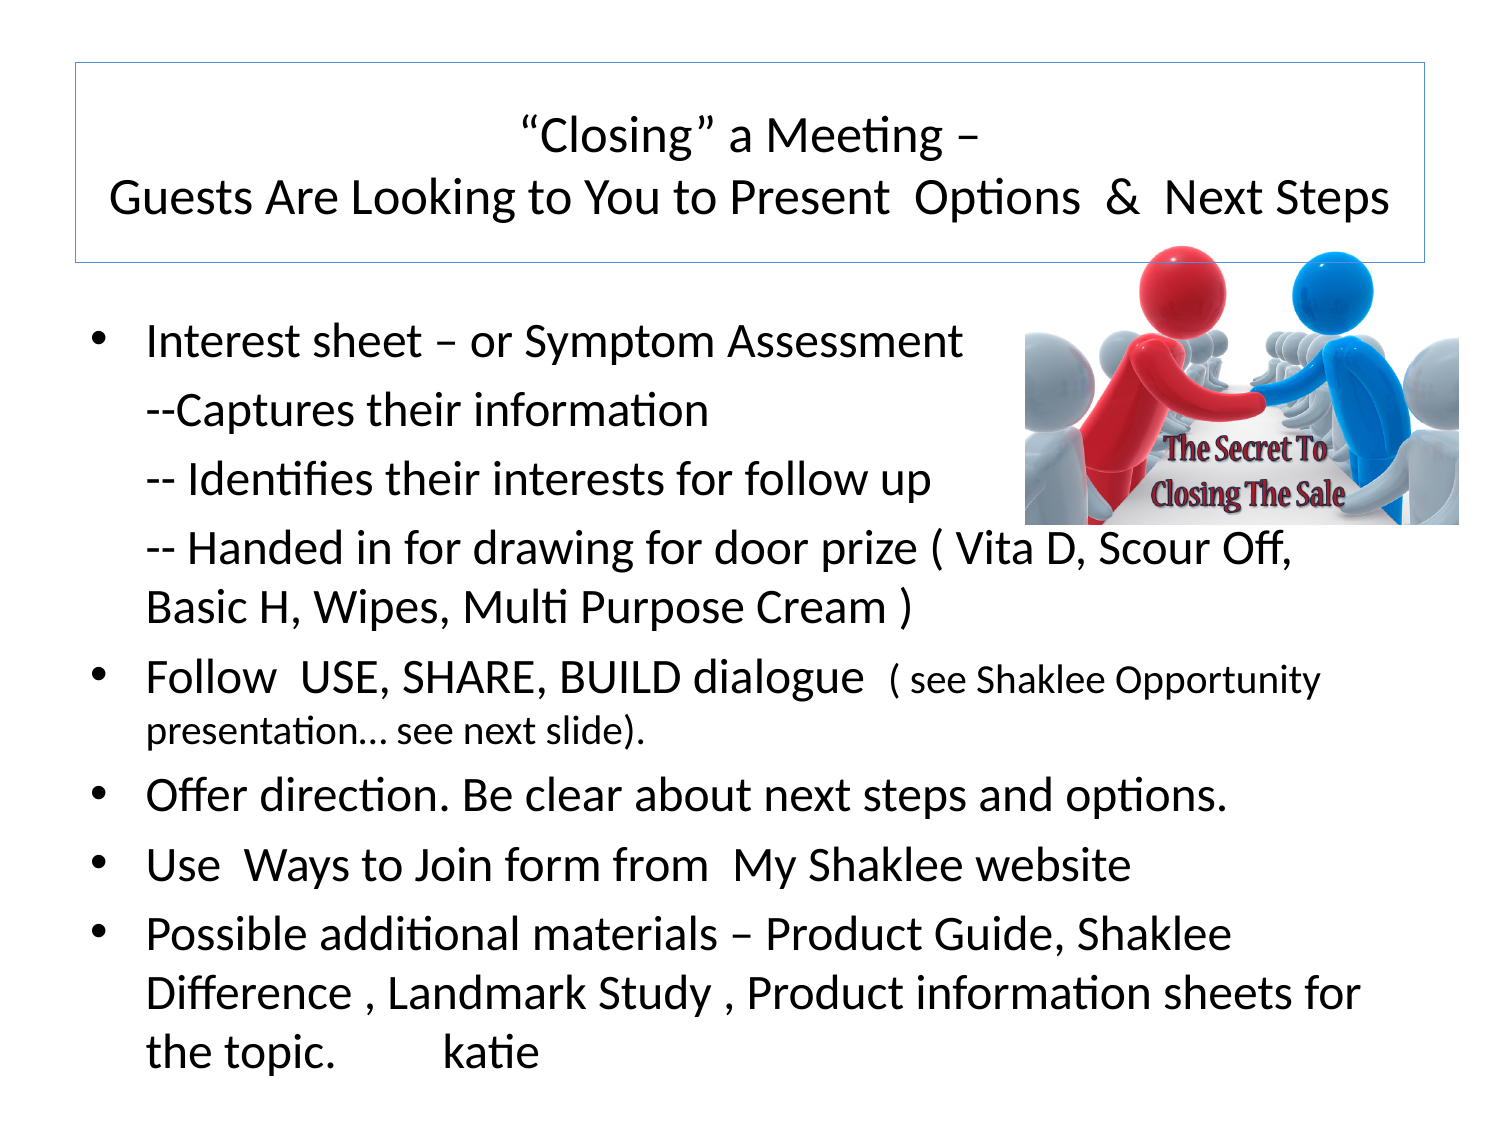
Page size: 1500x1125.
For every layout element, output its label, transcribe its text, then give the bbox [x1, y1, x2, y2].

title “Closing” a Meeting – Guests Are Looking to You to Present Options & Next Steps [75, 62, 1425, 263]
list Interest sheet – or Symptom Assessment --Captures their information -- Identifies their interests for follow up -- Handed in for drawing for door prize ( Vita D, Scour Off, Basic H, Wipes, Multi Purpose Cream ) Follow USE, SHARE, BUILD dialogue ( see Shaklee Opportunity presentation… see next slide). Offer direction. Be clear about next steps and options. Use Ways to Join form from My Shaklee website Possible additional materials – Product Guide, Shaklee Difference , Landmark Study , Product information sheets for the topic. katie [75, 299, 1425, 1088]
picture [1024, 224, 1459, 526]
